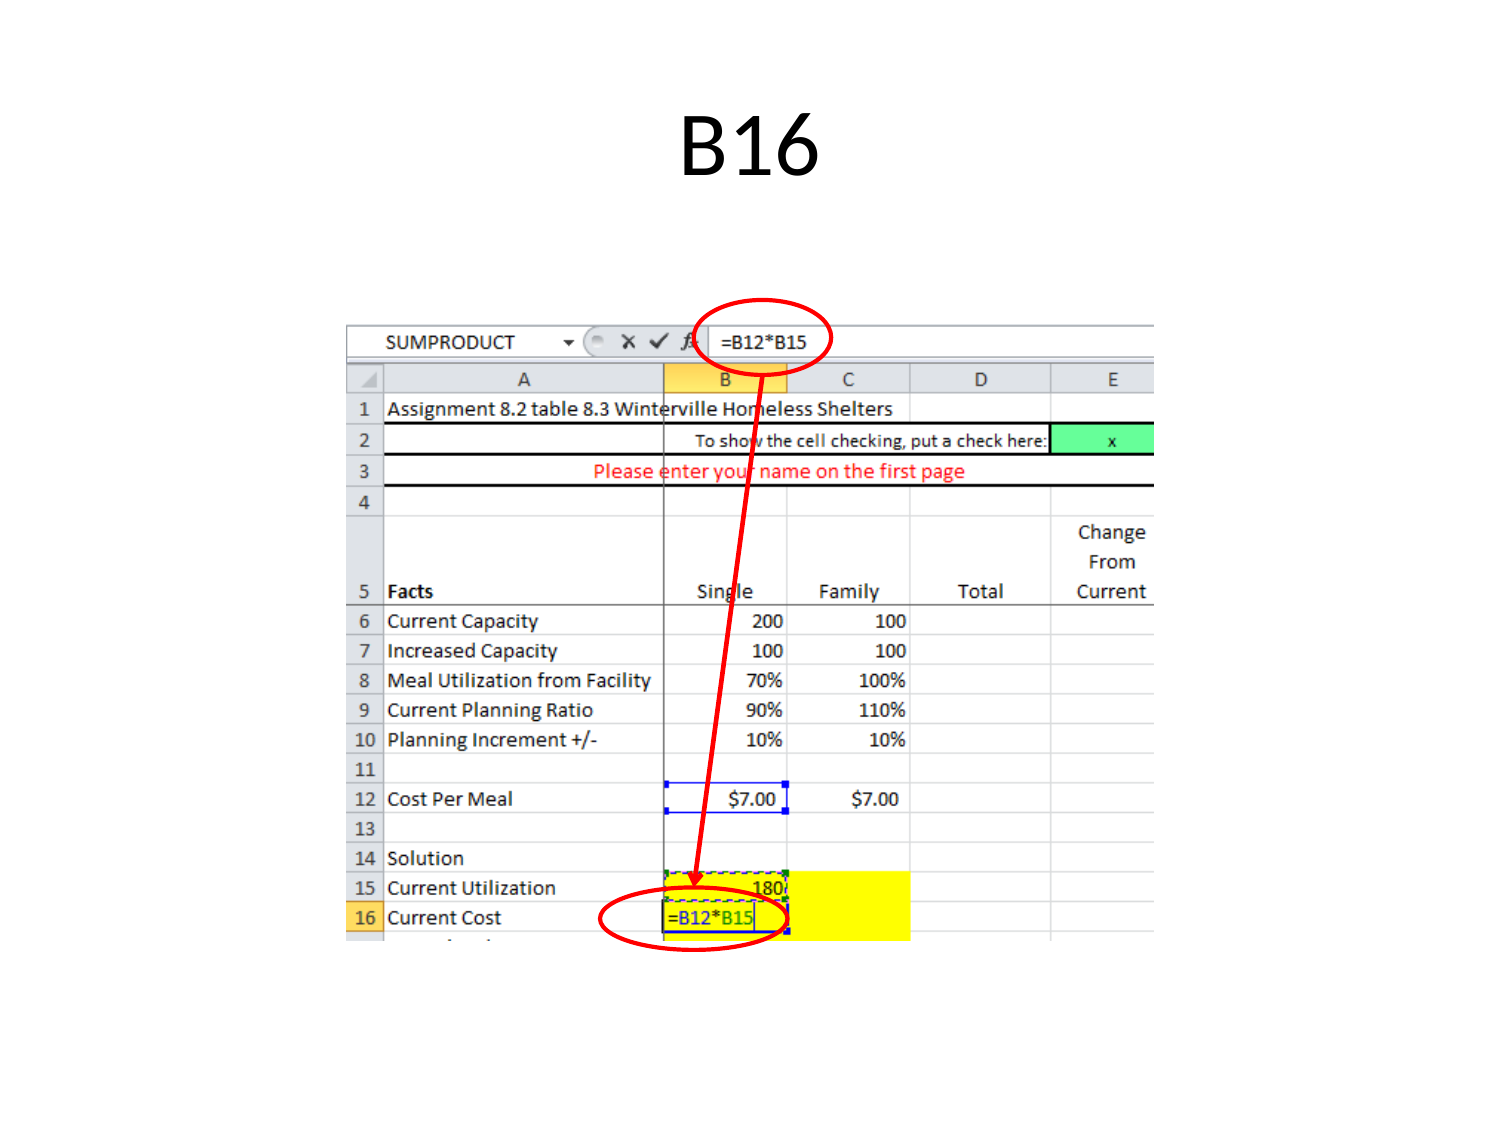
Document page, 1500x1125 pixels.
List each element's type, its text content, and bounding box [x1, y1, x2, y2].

title B16 [75, 45, 1425, 233]
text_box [693, 374, 763, 888]
text_box [696, 297, 829, 323]
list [346, 324, 1154, 941]
